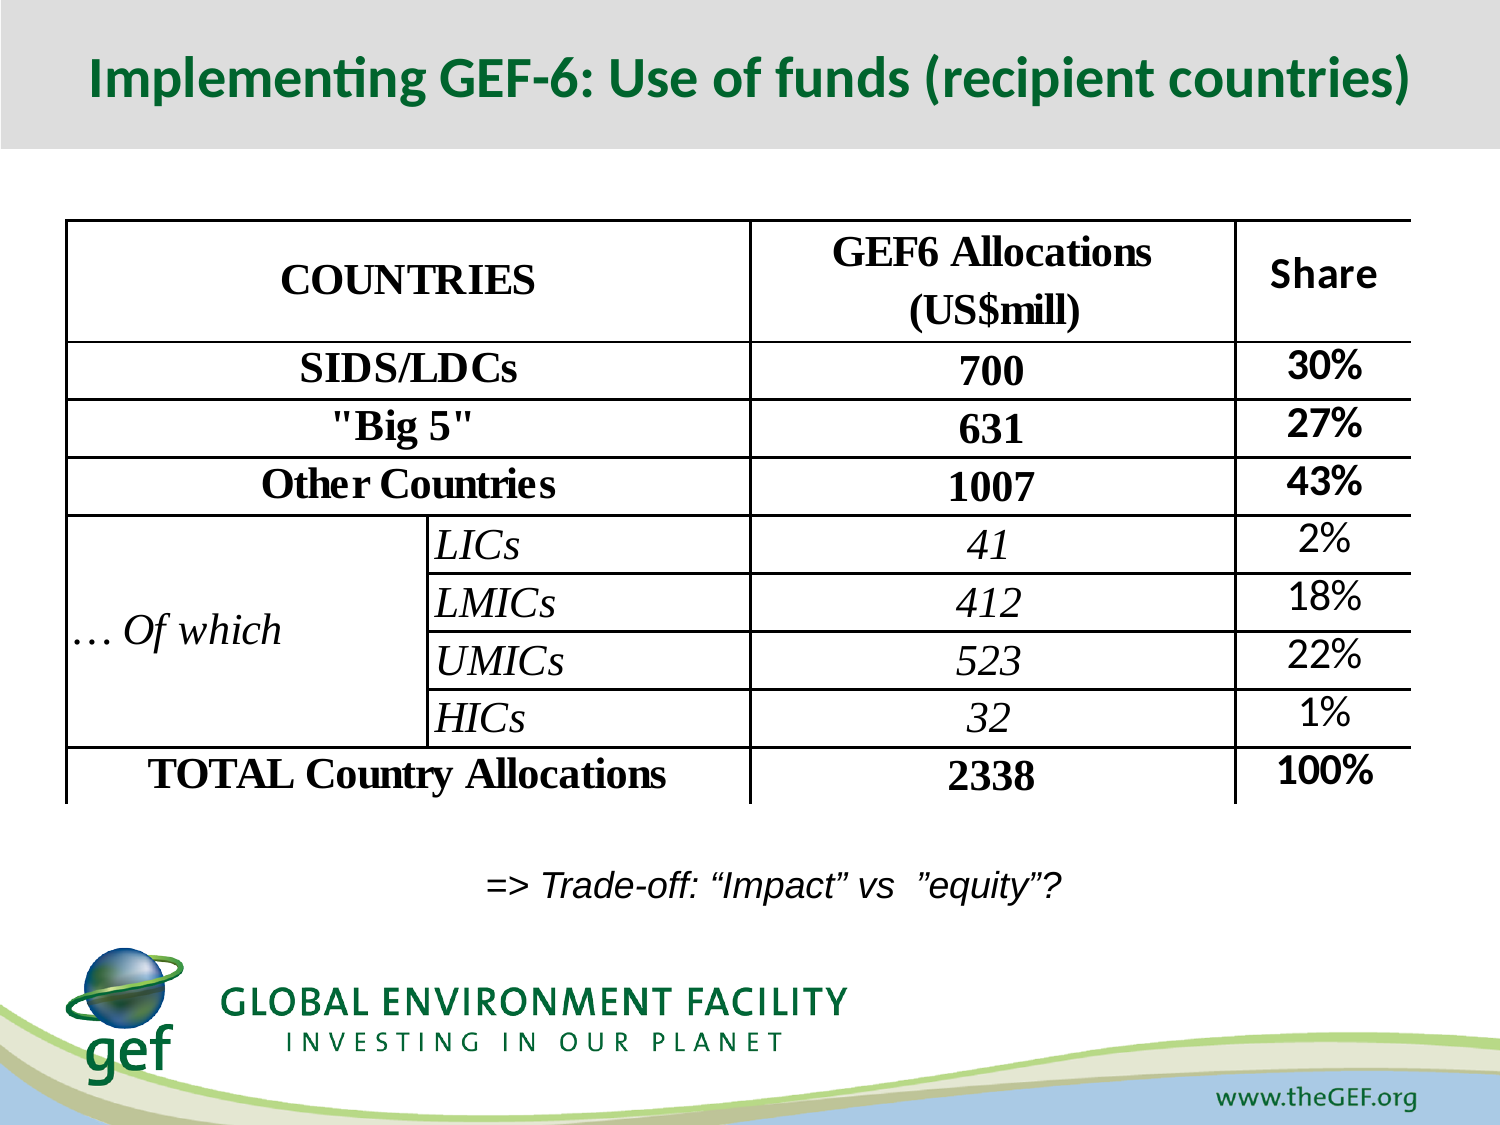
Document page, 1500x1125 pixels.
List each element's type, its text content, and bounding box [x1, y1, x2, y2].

picture [0, 920, 1500, 1125]
text_box => Trade-off: “Impact” vs ”equity”? [460, 853, 1336, 914]
text_box Implementing GEF-6: Use of funds (recipient countries) [0, 0, 1500, 149]
picture [64, 218, 1414, 807]
